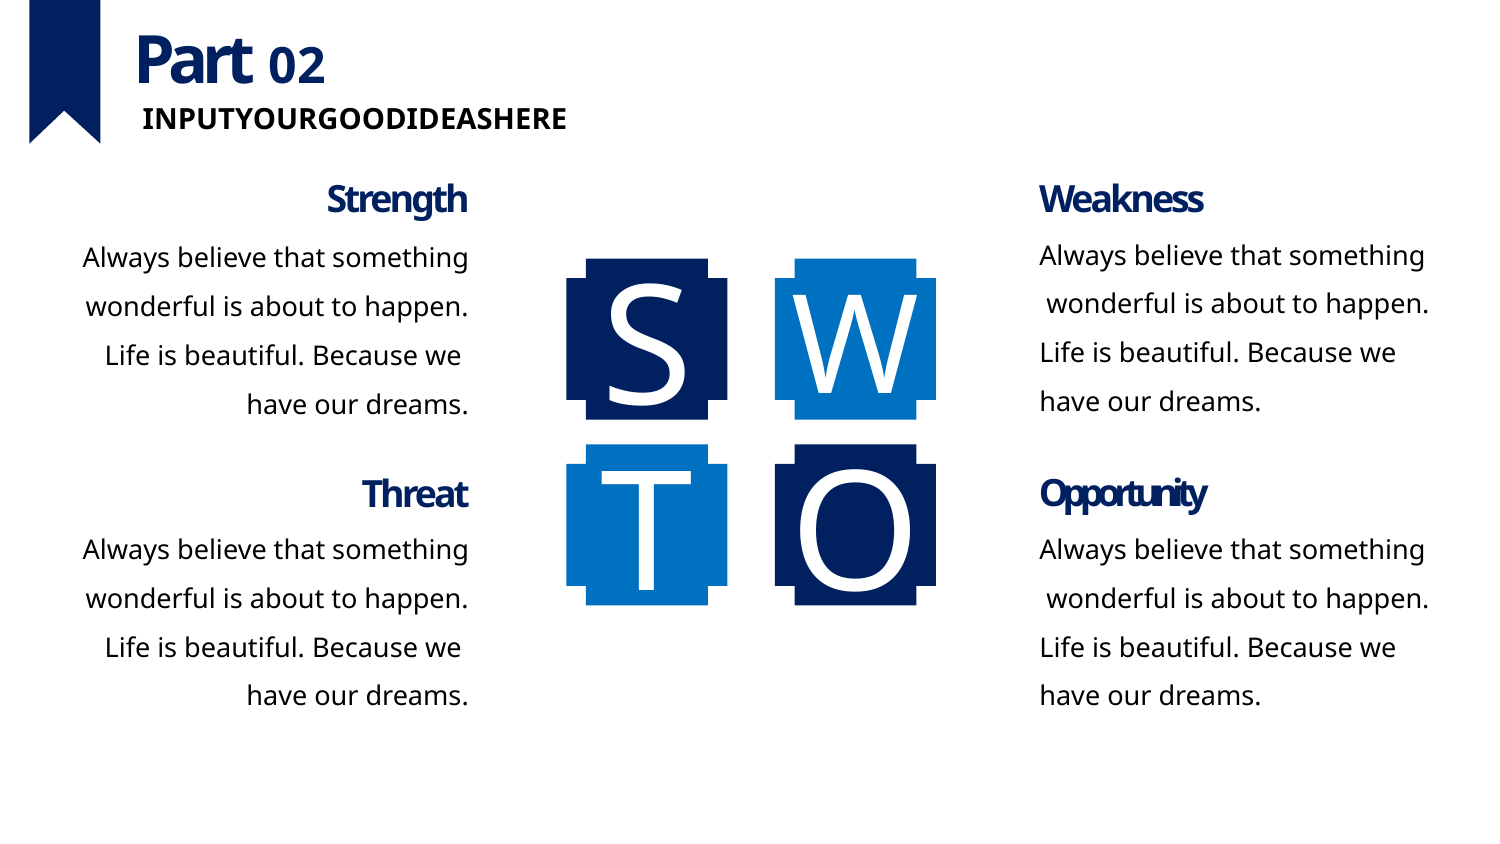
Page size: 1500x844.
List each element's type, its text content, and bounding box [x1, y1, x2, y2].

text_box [537, 415, 743, 635]
text_box Always believe that something wonderful is about to happen. Life is beautiful. Because we have our dreams. [1024, 508, 1474, 719]
text_box INPUTYOURGOODIDEASHERE [127, 93, 583, 143]
text_box Weakness [1024, 167, 1221, 227]
text_box Always believe that something wonderful is about to happen. Life is beautiful. Because we have our dreams. [34, 508, 484, 719]
text_box Opportunity [1024, 461, 1224, 522]
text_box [745, 415, 966, 635]
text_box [537, 229, 743, 414]
text_box Always believe that something wonderful is about to happen. Life is beautiful. Because we have our dreams. [34, 217, 484, 427]
text_box [27, 0, 103, 146]
text_box Always believe that something wonderful is about to happen. Life is beautiful. Because we have our dreams. [1024, 214, 1474, 425]
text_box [745, 229, 966, 414]
text_box Part 02 [118, 9, 341, 104]
text_box Strength [311, 168, 485, 228]
text_box Threat [346, 462, 485, 523]
